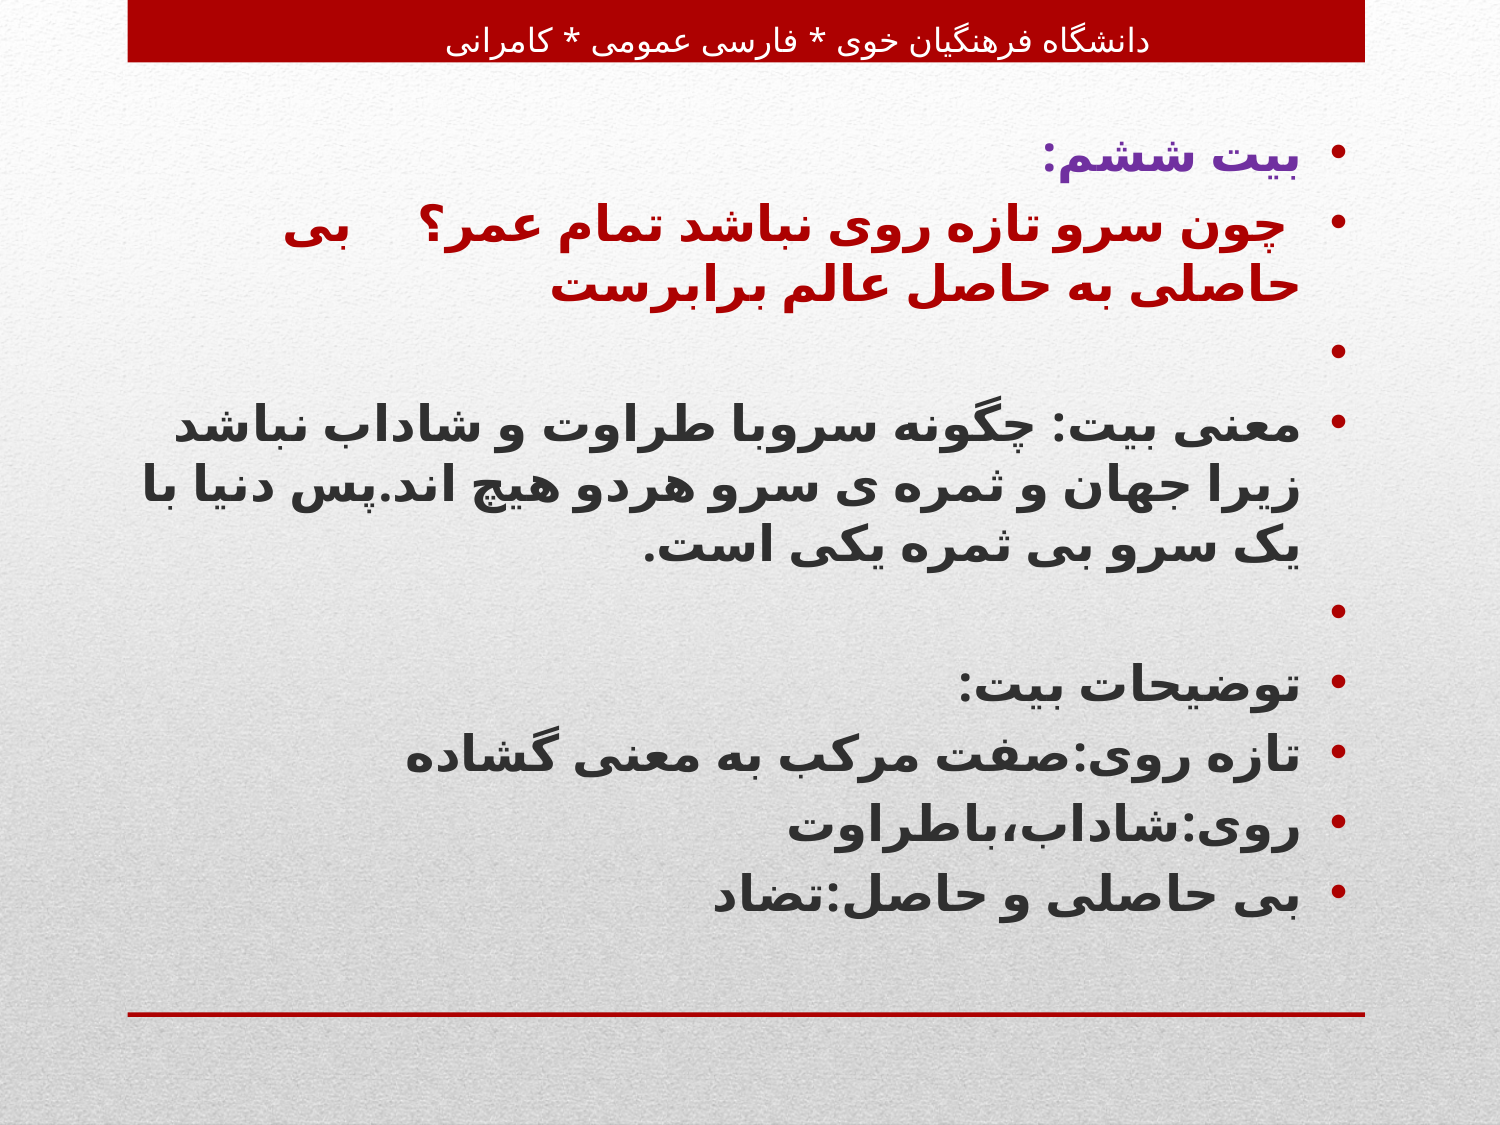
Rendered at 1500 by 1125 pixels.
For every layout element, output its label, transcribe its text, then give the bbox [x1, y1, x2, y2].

list بیت ششم: چون سرو تازه روی نباشد تمام عمر؟ بی حاصلی به حاصل عالم برابرست معنی بیت: چگونه سروبا طراوت و شاداب نباشد زیرا جهان و ثمره ی سرو هردو هیچ اند.پس دنیا با یک سرو بی ثمره یکی است. توضیحات بیت: تازه روی:صفت مرکب به معنی گشاده روی:شاداب،باطراوت بی حاصلی و حاصل:تضاد [125, 112, 1363, 1000]
title دانشگاه فرهنگیان خوی * فارسی عمومی * کامرانی [242, 2, 1355, 67]
